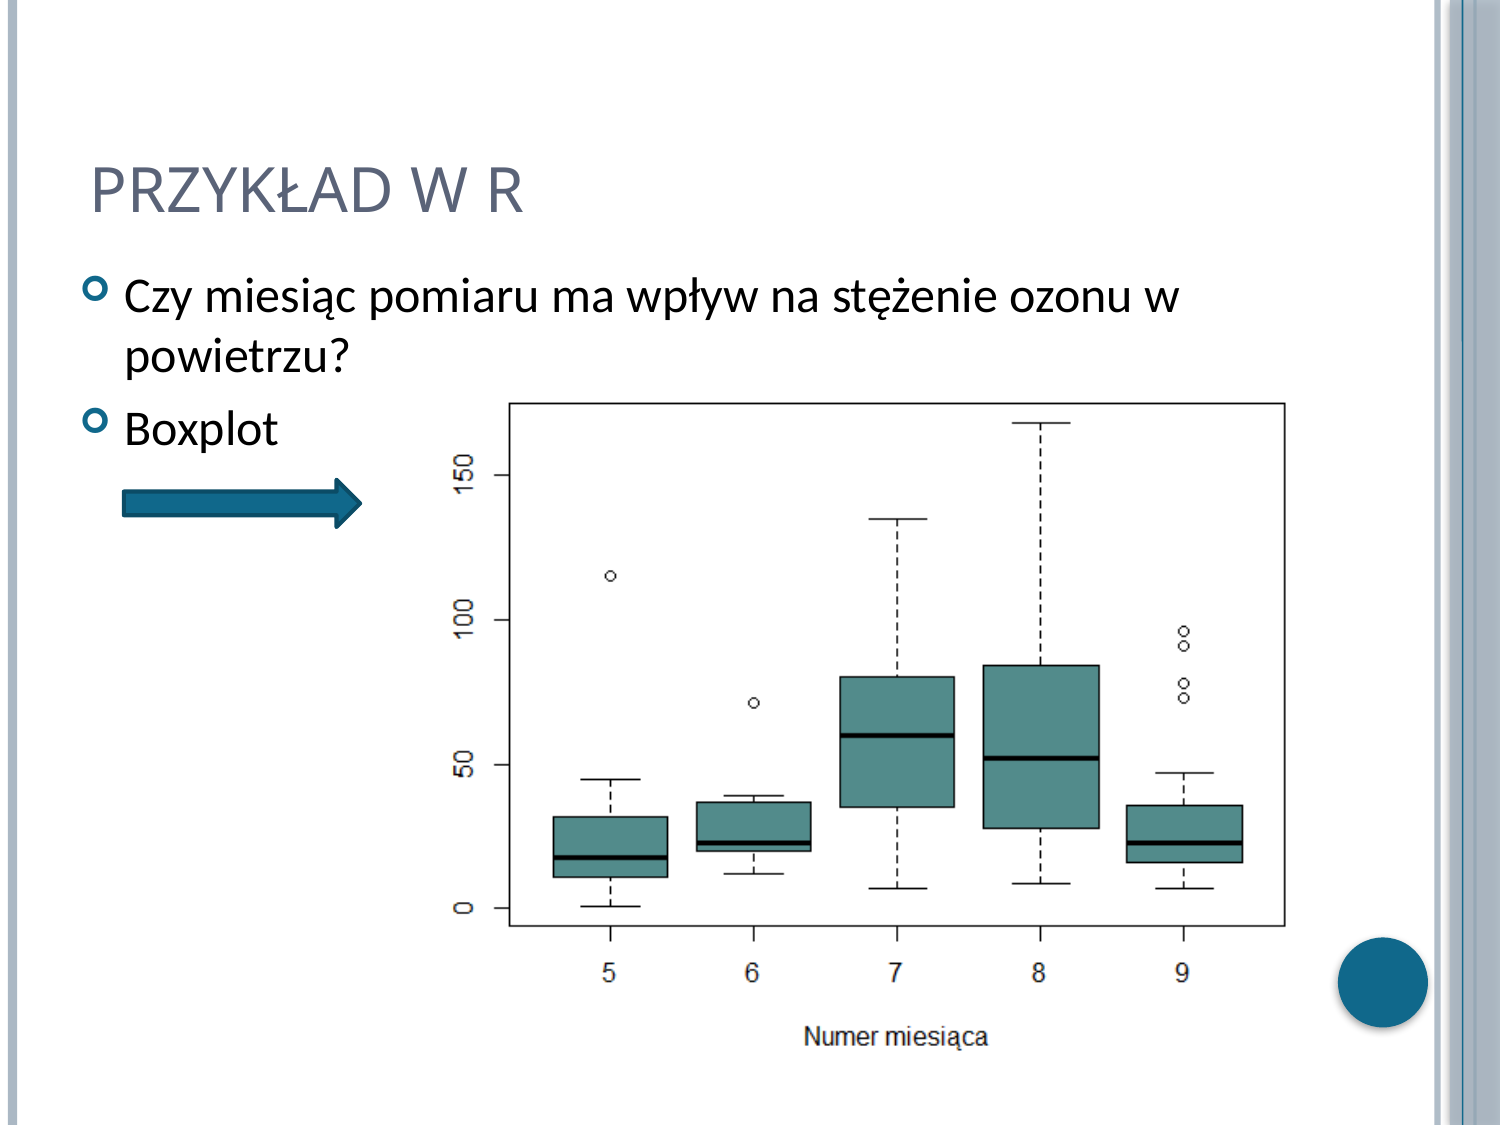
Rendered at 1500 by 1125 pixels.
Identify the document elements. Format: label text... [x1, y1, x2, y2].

text_box [121, 477, 363, 529]
picture [418, 384, 1310, 1086]
list Czy miesiąc pomiaru ma wpływ na stężenie ozonu w powietrzu? Boxplot [64, 255, 1290, 1055]
title Przykład w R [75, 45, 1300, 233]
